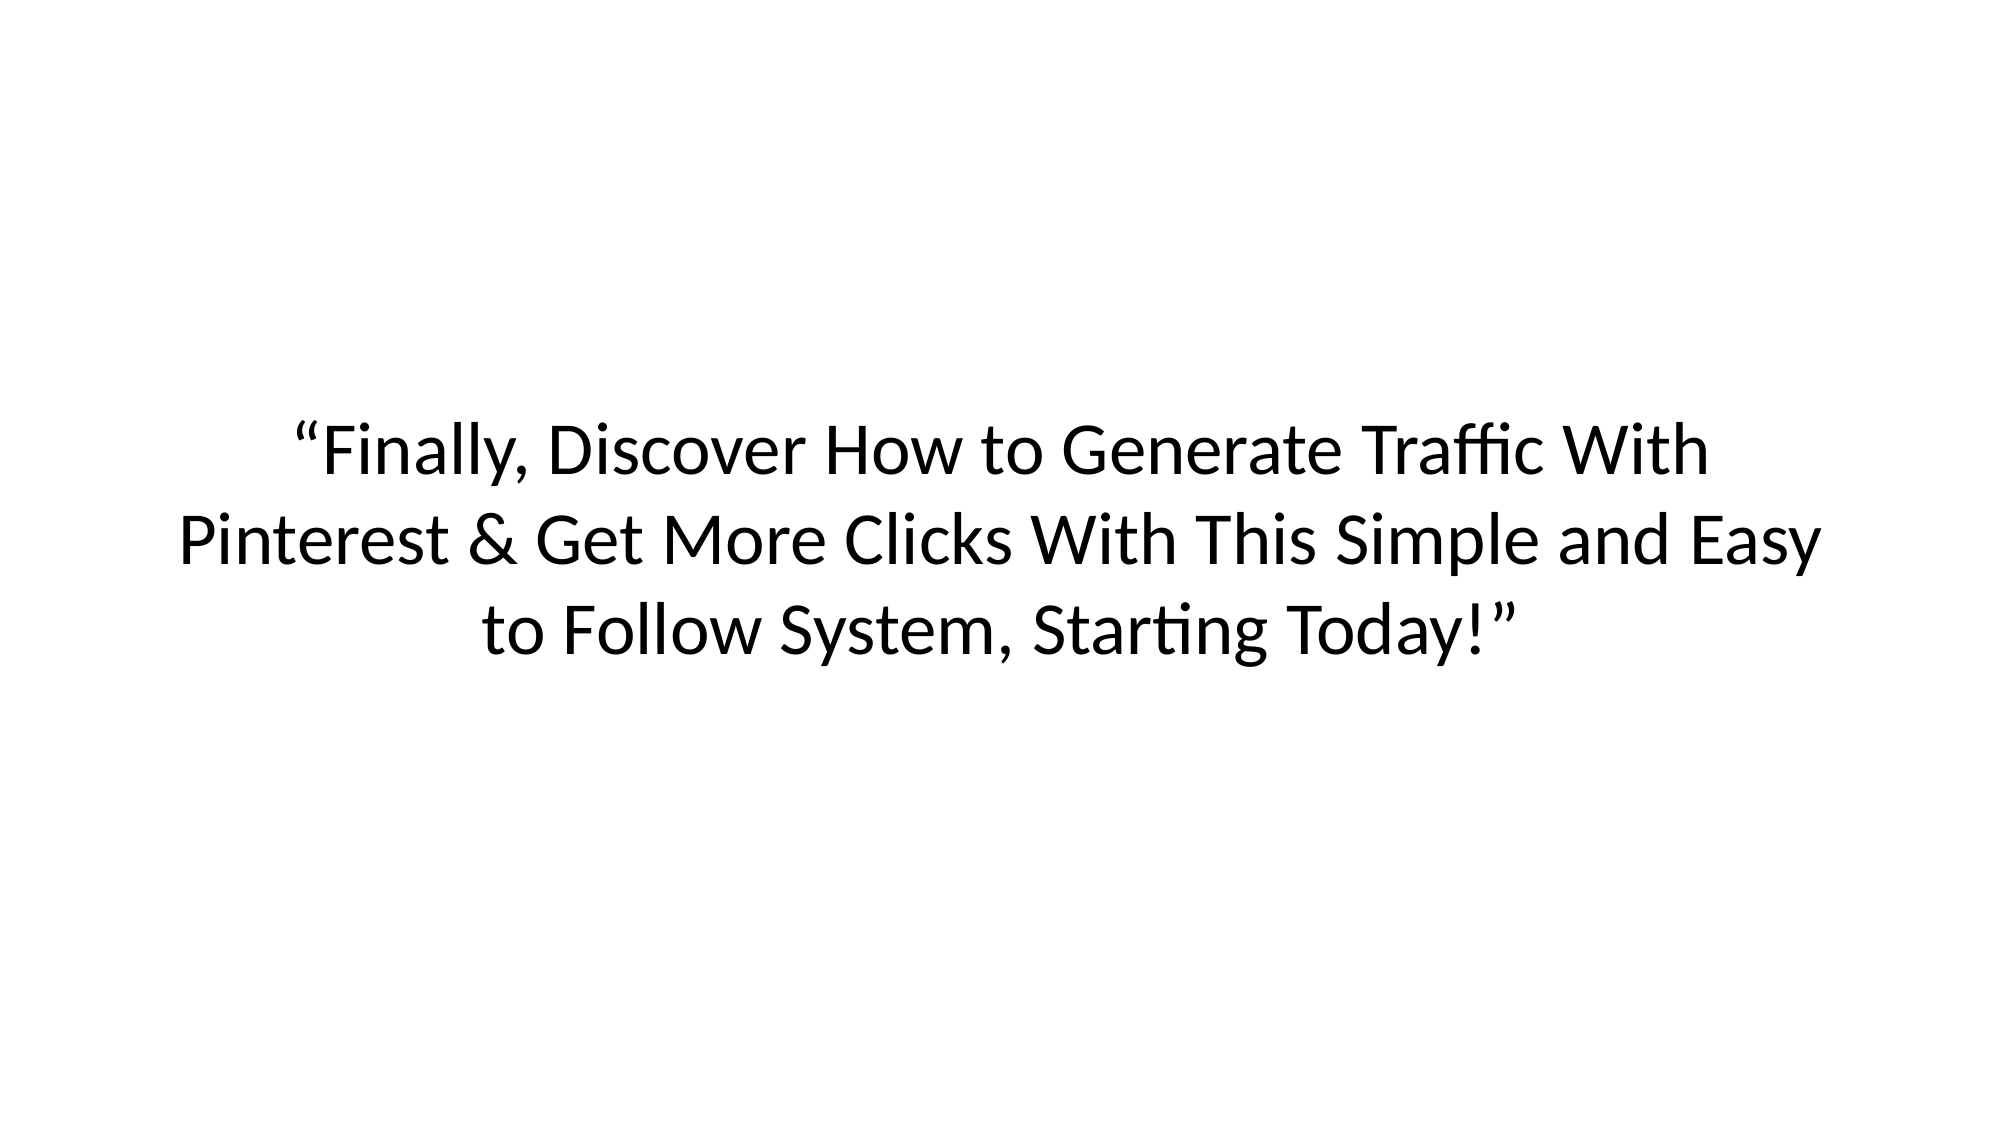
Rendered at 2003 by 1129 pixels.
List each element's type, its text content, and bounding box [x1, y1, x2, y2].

title “Finally, Discover How to Generate Traffic With Pinterest & Get More Clicks With This Simple and Easy to Follow System, Starting Today!” [150, 287, 1853, 782]
